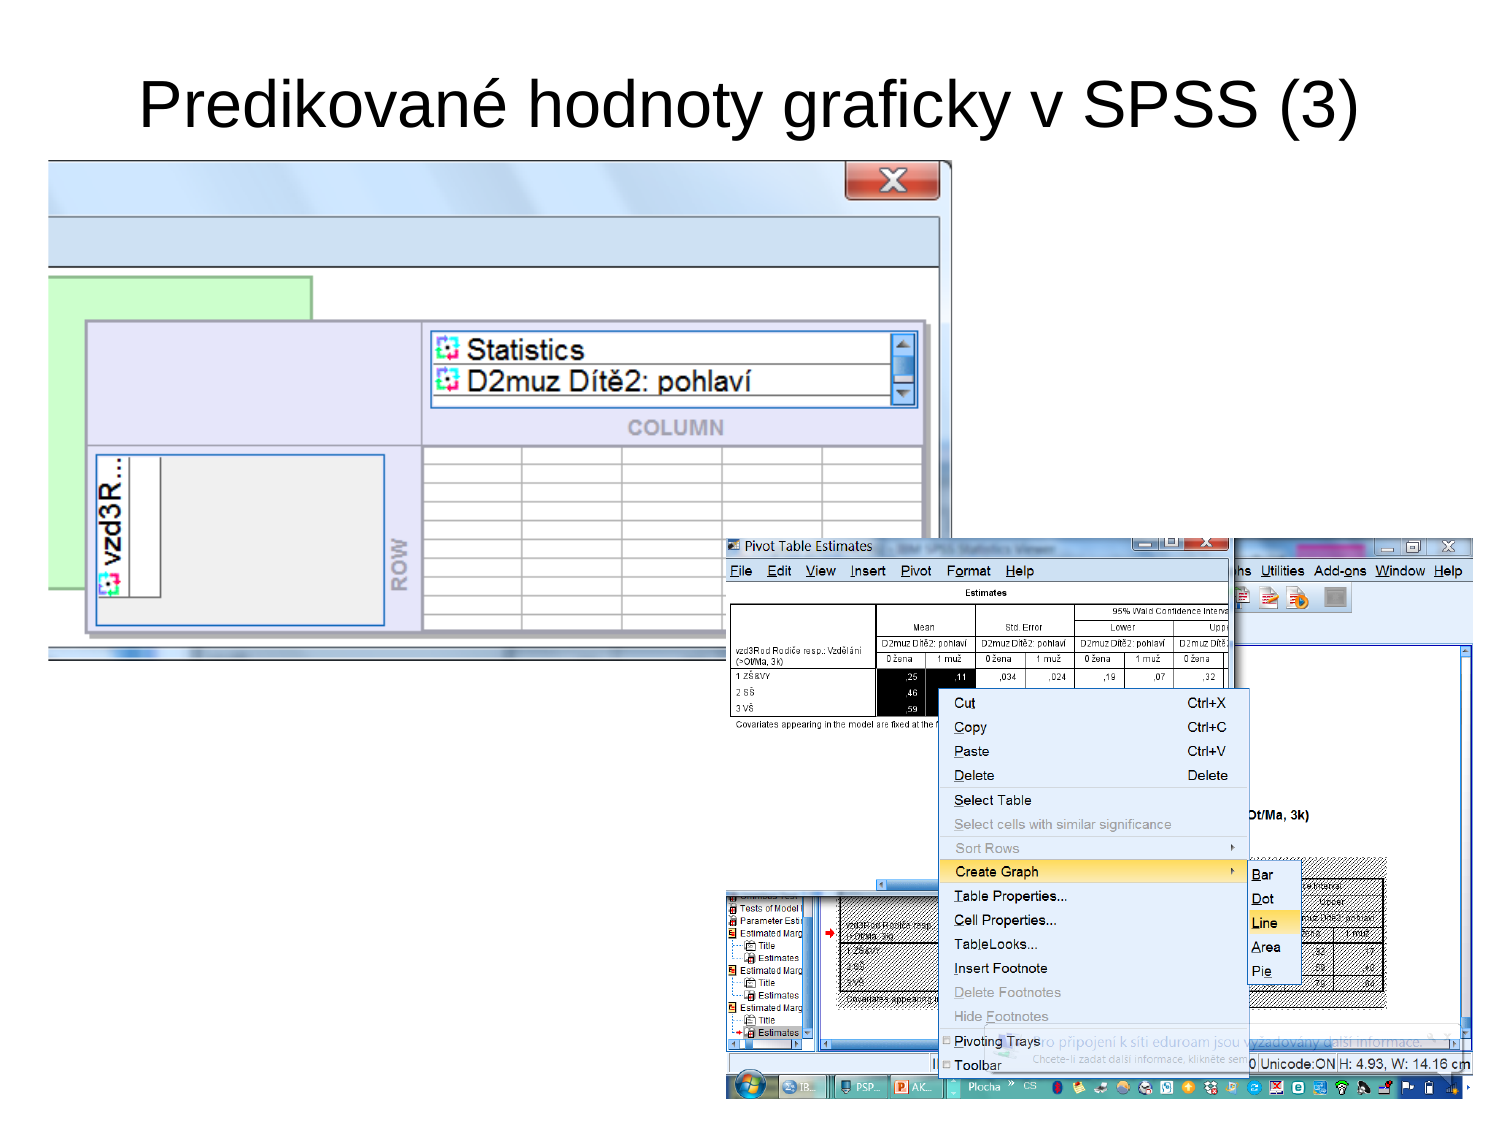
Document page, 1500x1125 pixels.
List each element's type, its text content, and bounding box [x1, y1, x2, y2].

picture [48, 160, 1473, 1099]
title Predikované hodnoty graficky v SPSS (3) [75, 30, 1425, 171]
